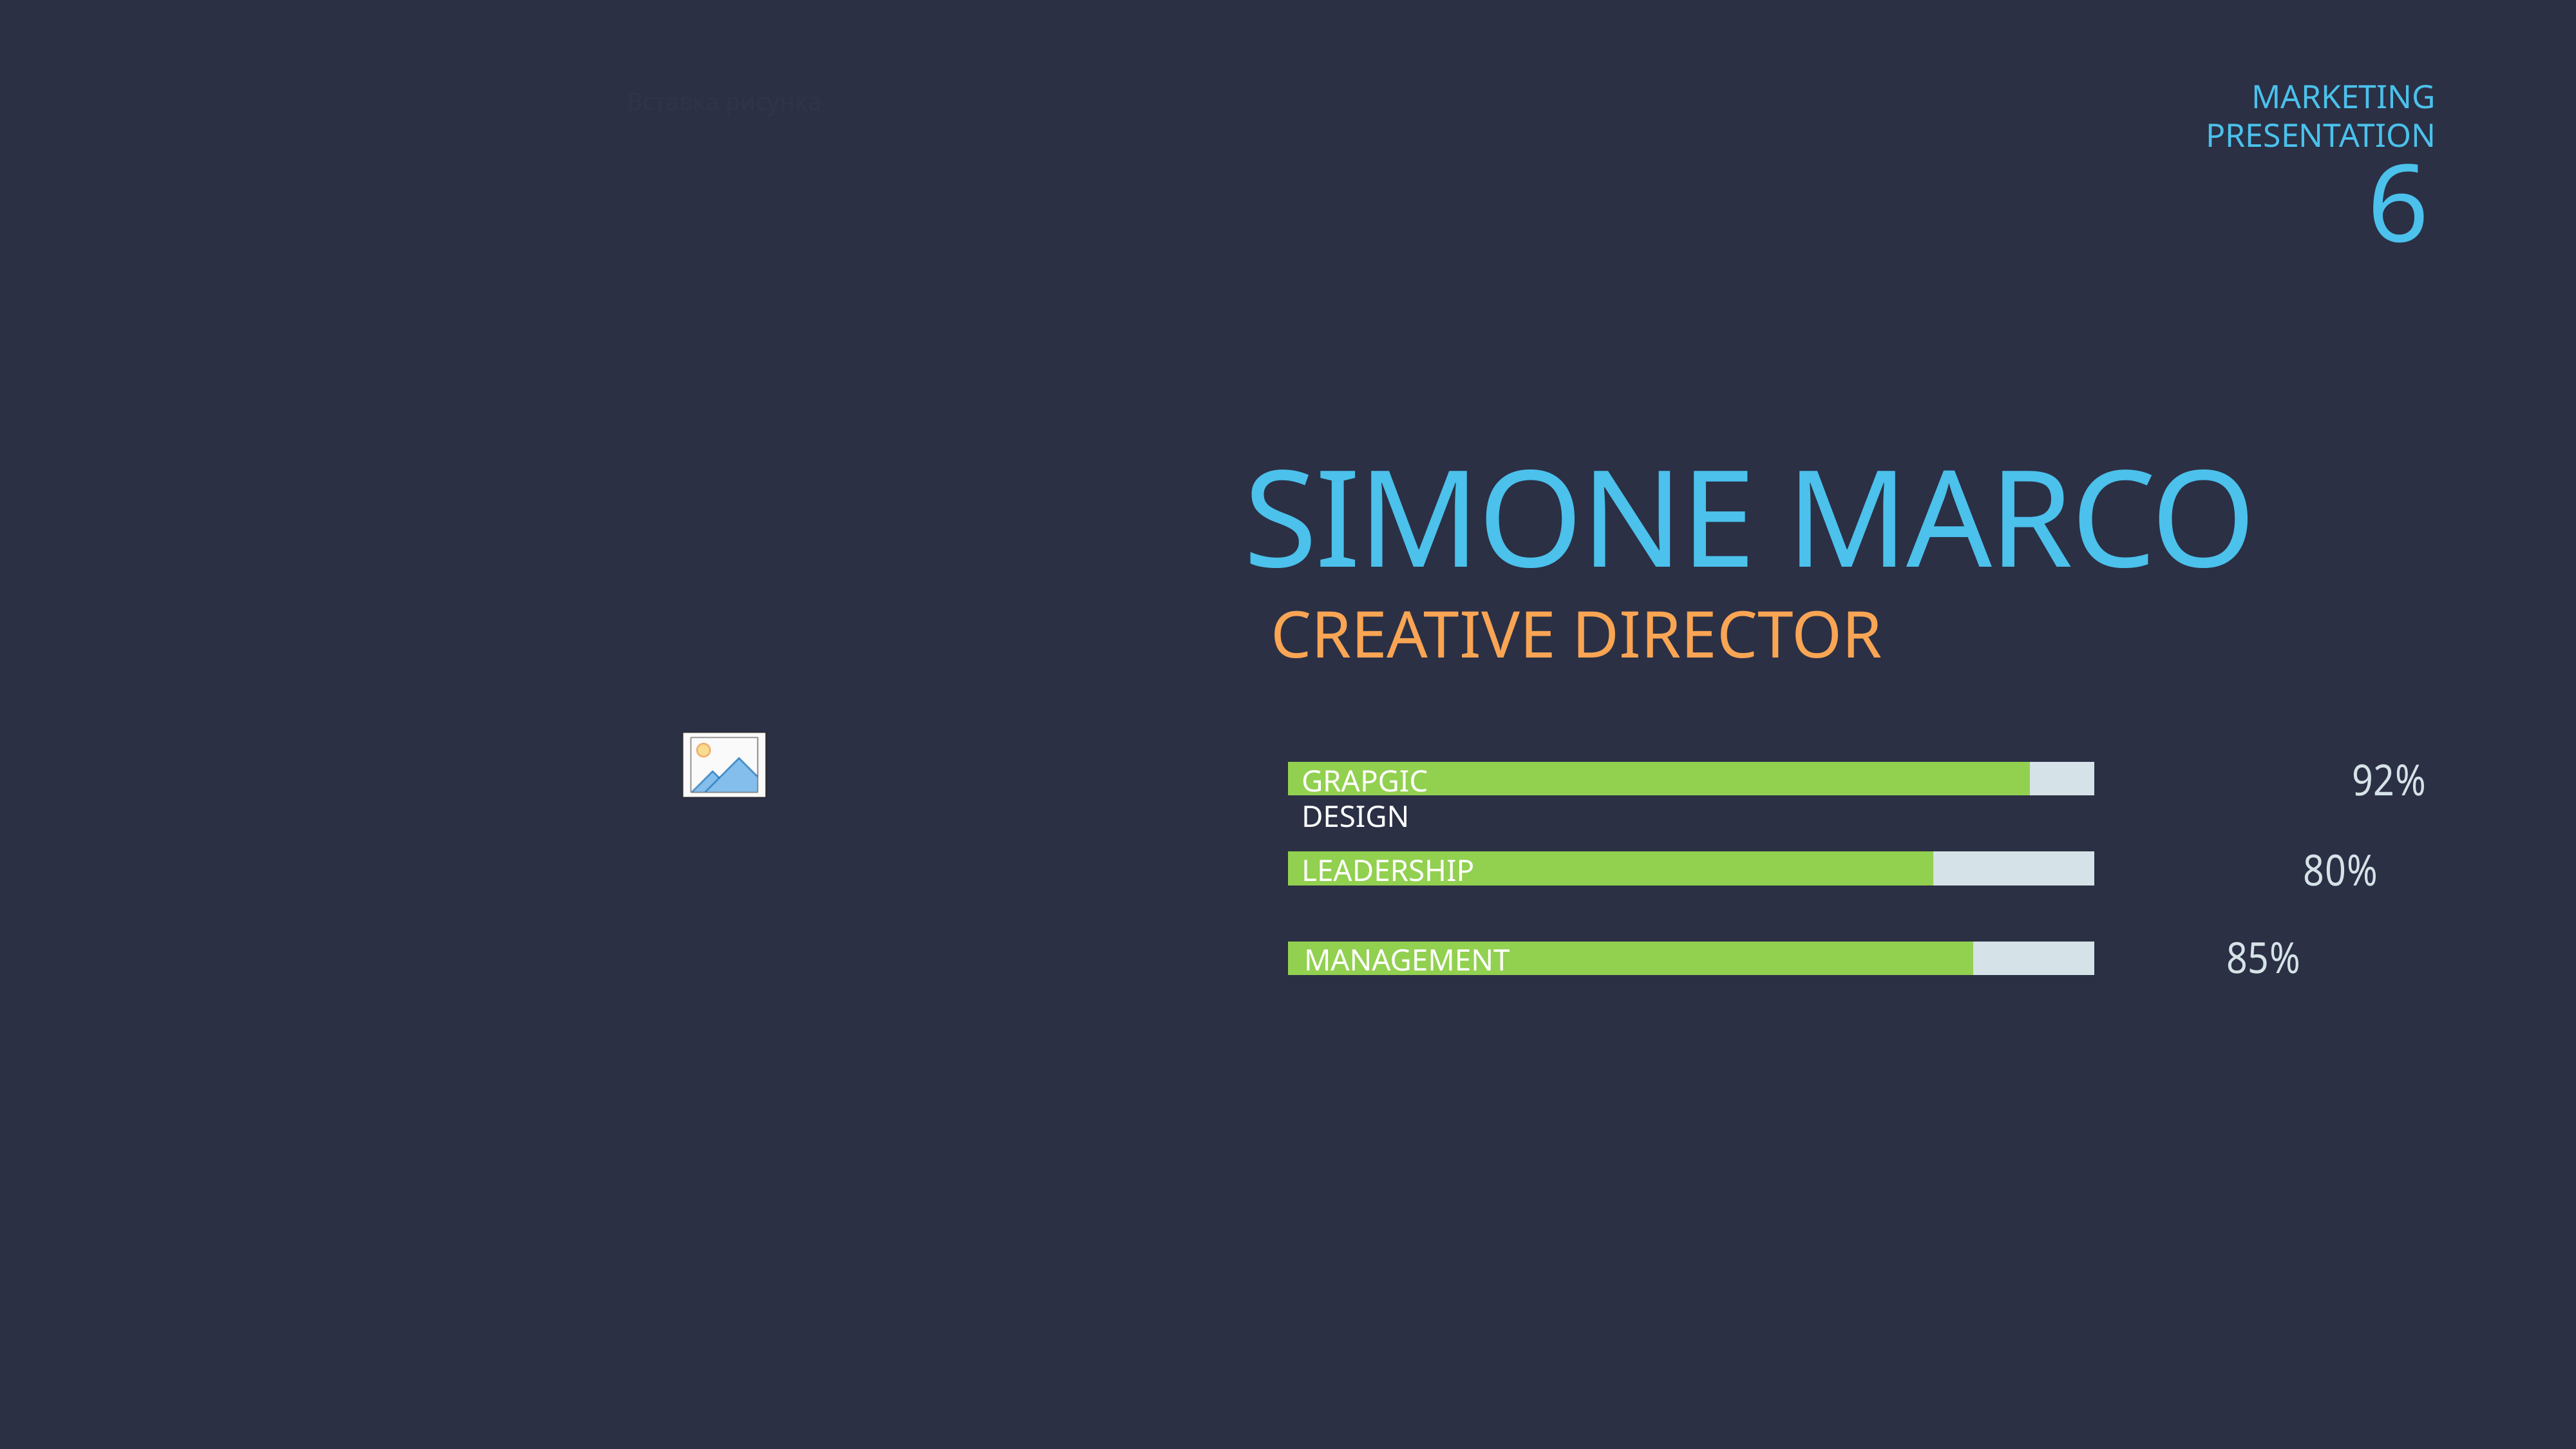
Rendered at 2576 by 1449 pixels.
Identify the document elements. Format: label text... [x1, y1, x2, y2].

chart [1285, 723, 2427, 1015]
text_box SIMONE MARCO [1244, 432, 2257, 594]
text_box CREATIVE DIRECTOR [1271, 594, 1883, 671]
picture [261, 81, 1188, 1449]
